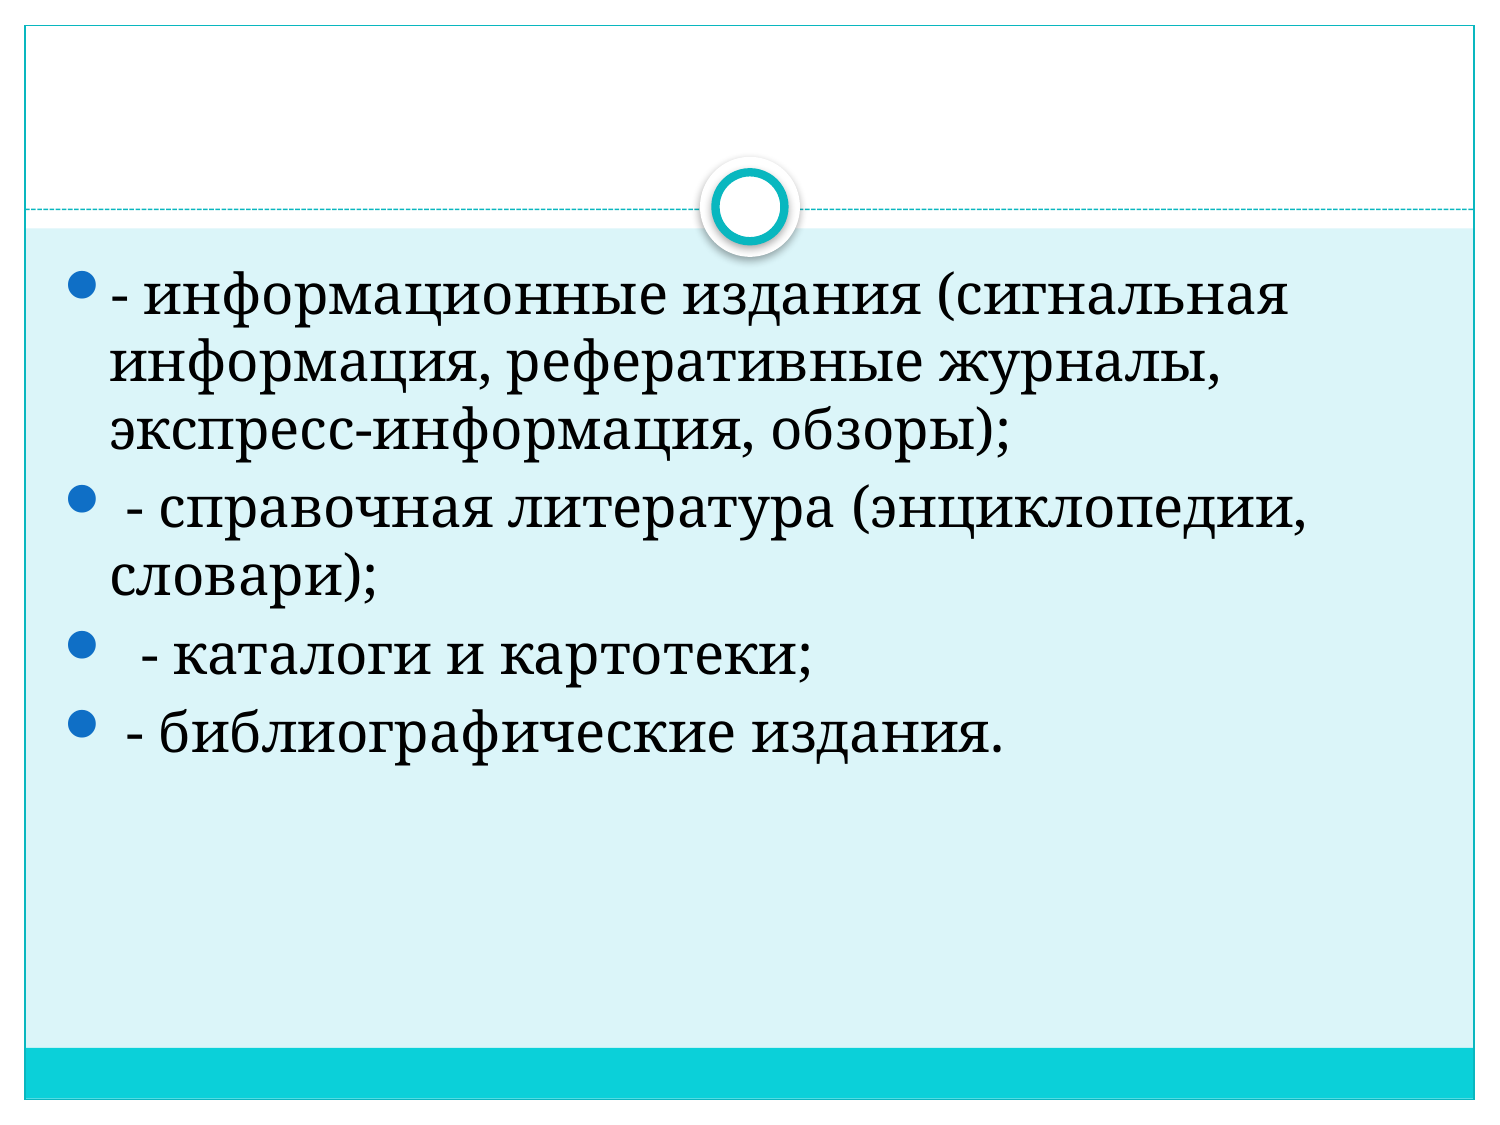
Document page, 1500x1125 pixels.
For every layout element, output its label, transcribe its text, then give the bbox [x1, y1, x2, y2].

list - информационные издания (сигнальная информация, реферативные журналы, экспресс-информация, обзоры); - справочная литература (энциклопедии, словари); - каталоги и картотеки; - библиографические издания. [49, 250, 1445, 1001]
